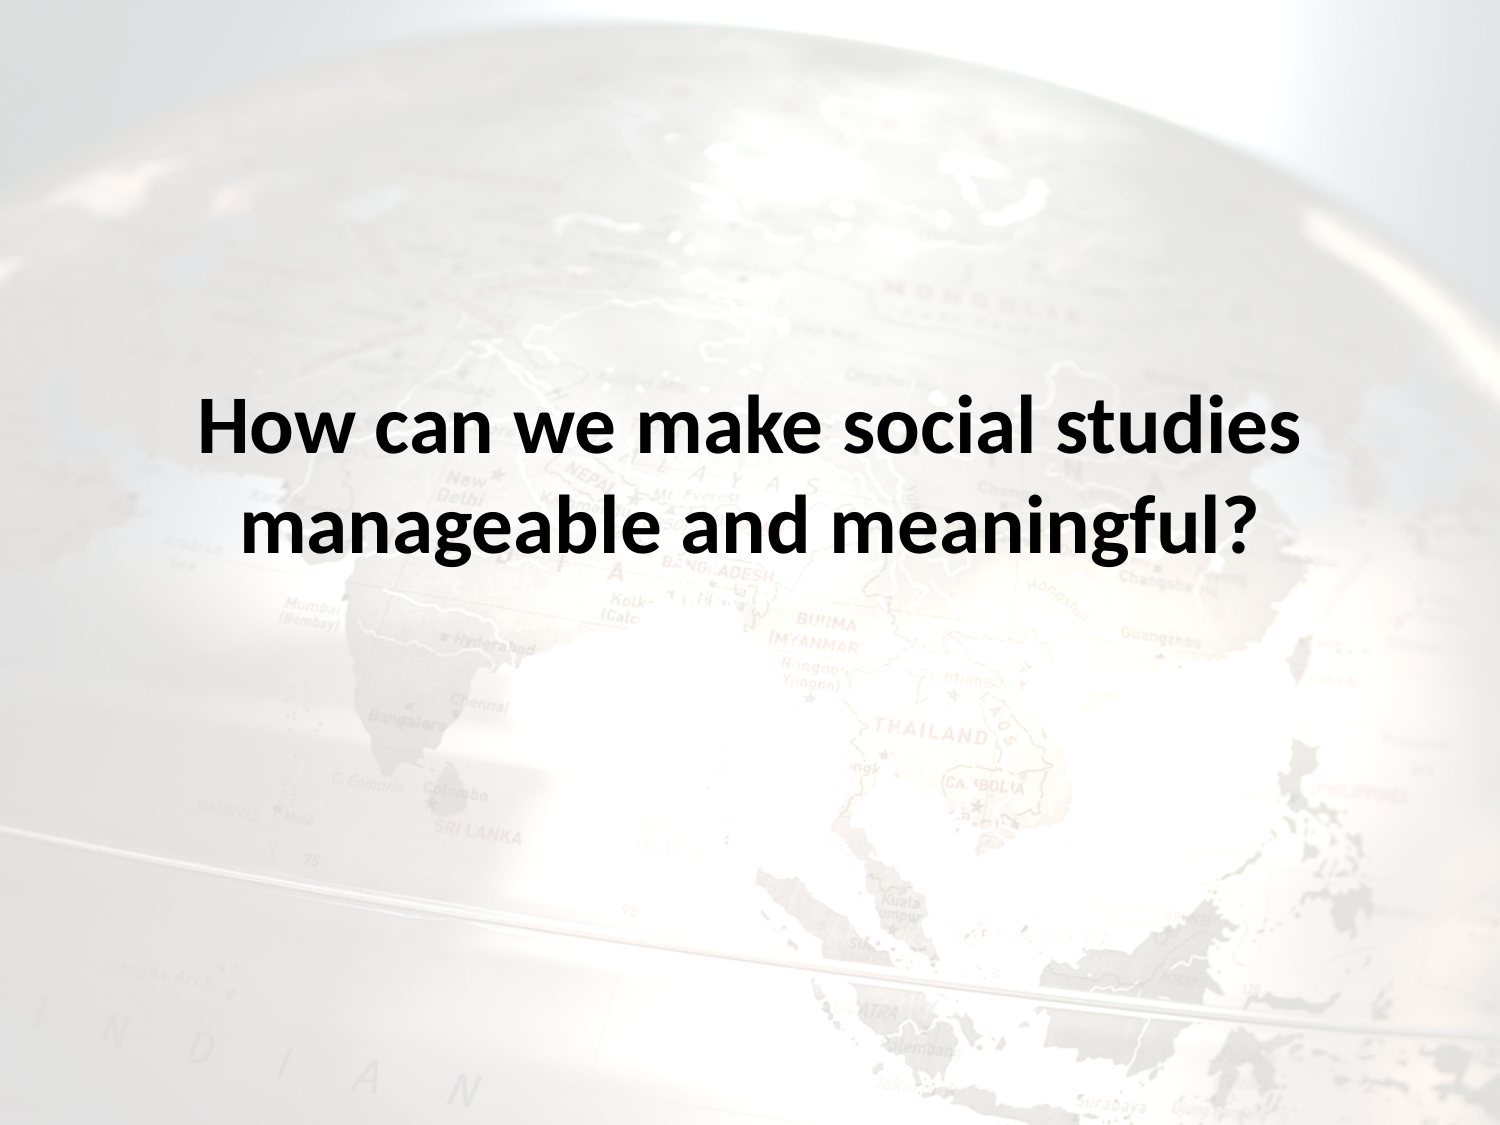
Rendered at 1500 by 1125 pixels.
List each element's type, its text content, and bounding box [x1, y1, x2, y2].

title How can we make social studies manageable and meaningful? [112, 349, 1388, 591]
